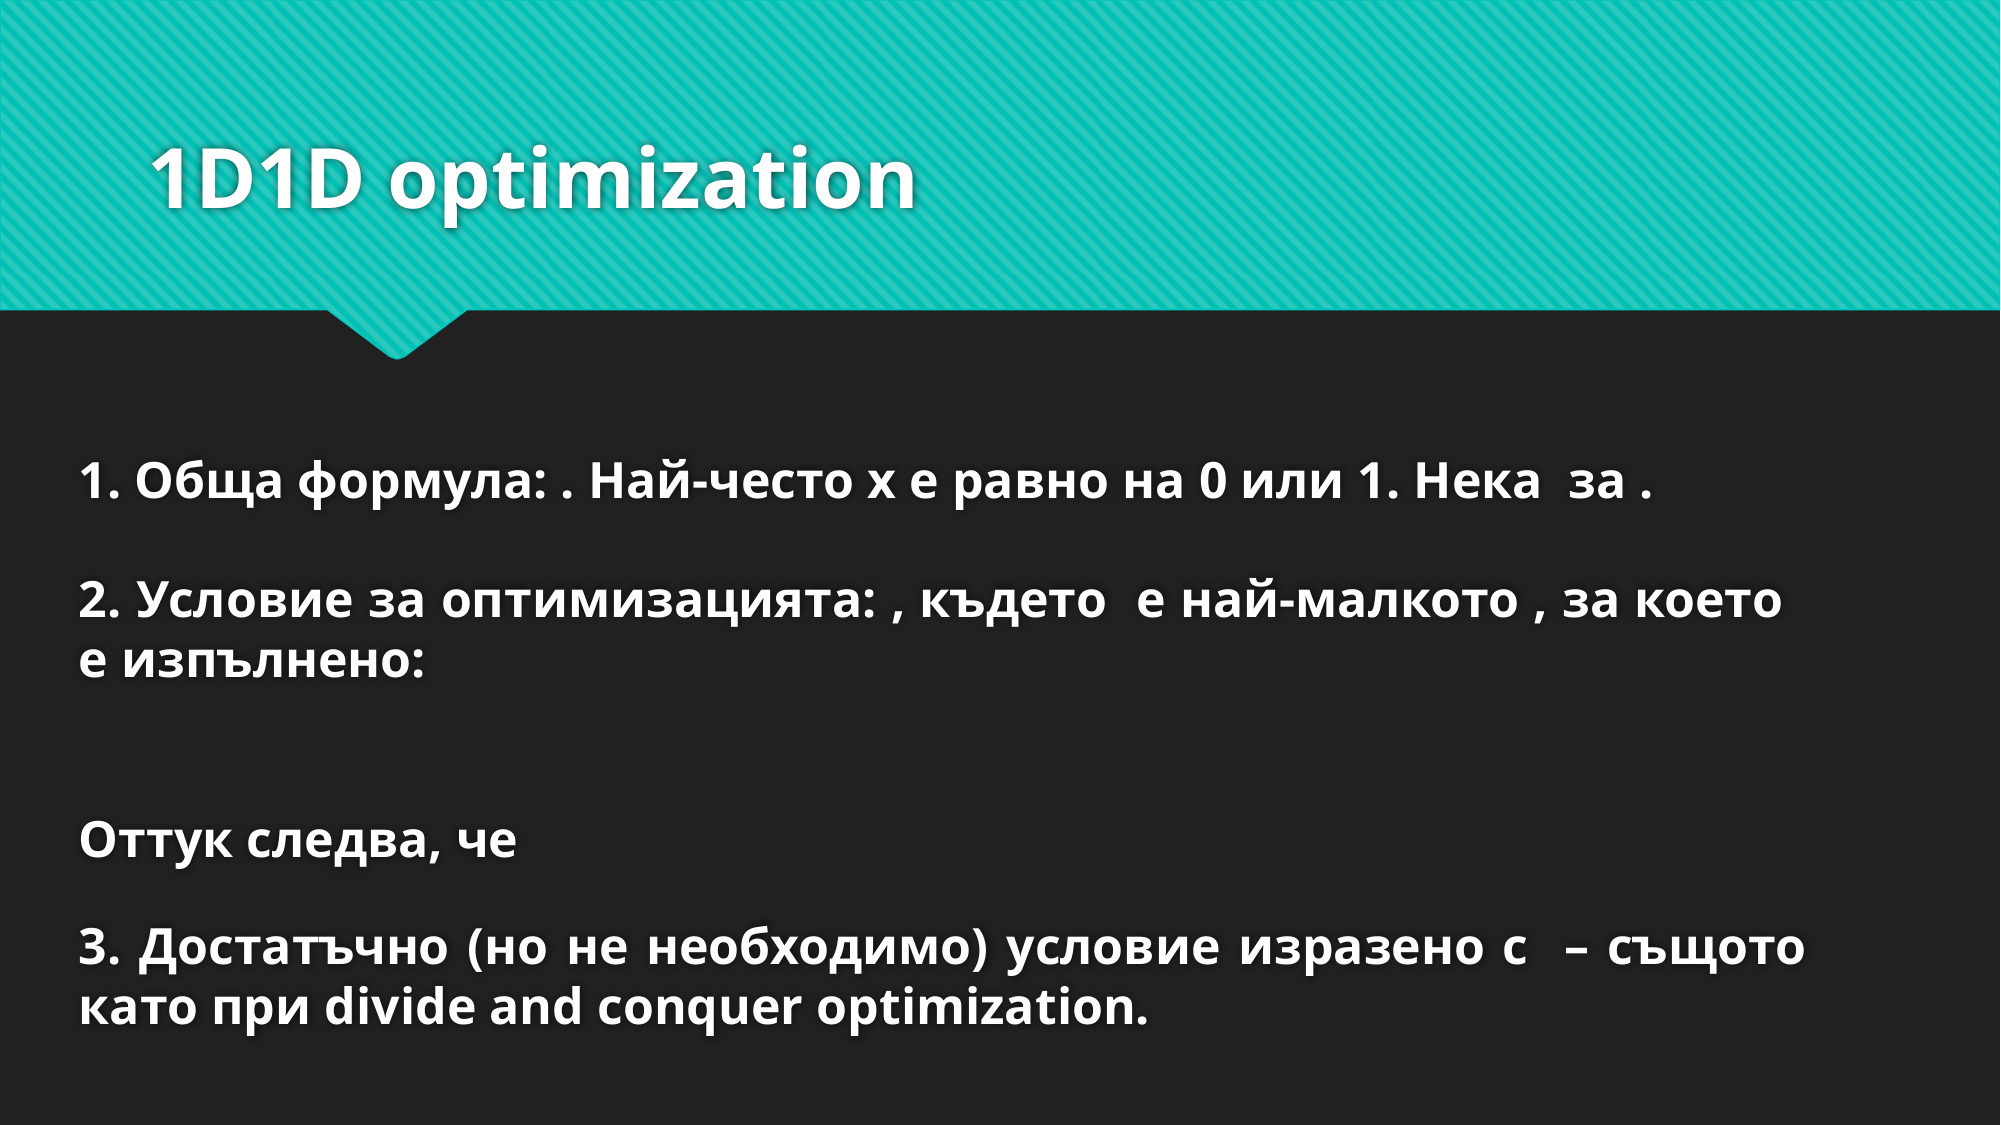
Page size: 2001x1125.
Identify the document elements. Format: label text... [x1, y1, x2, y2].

title 1D1D optimization [132, 73, 1868, 233]
